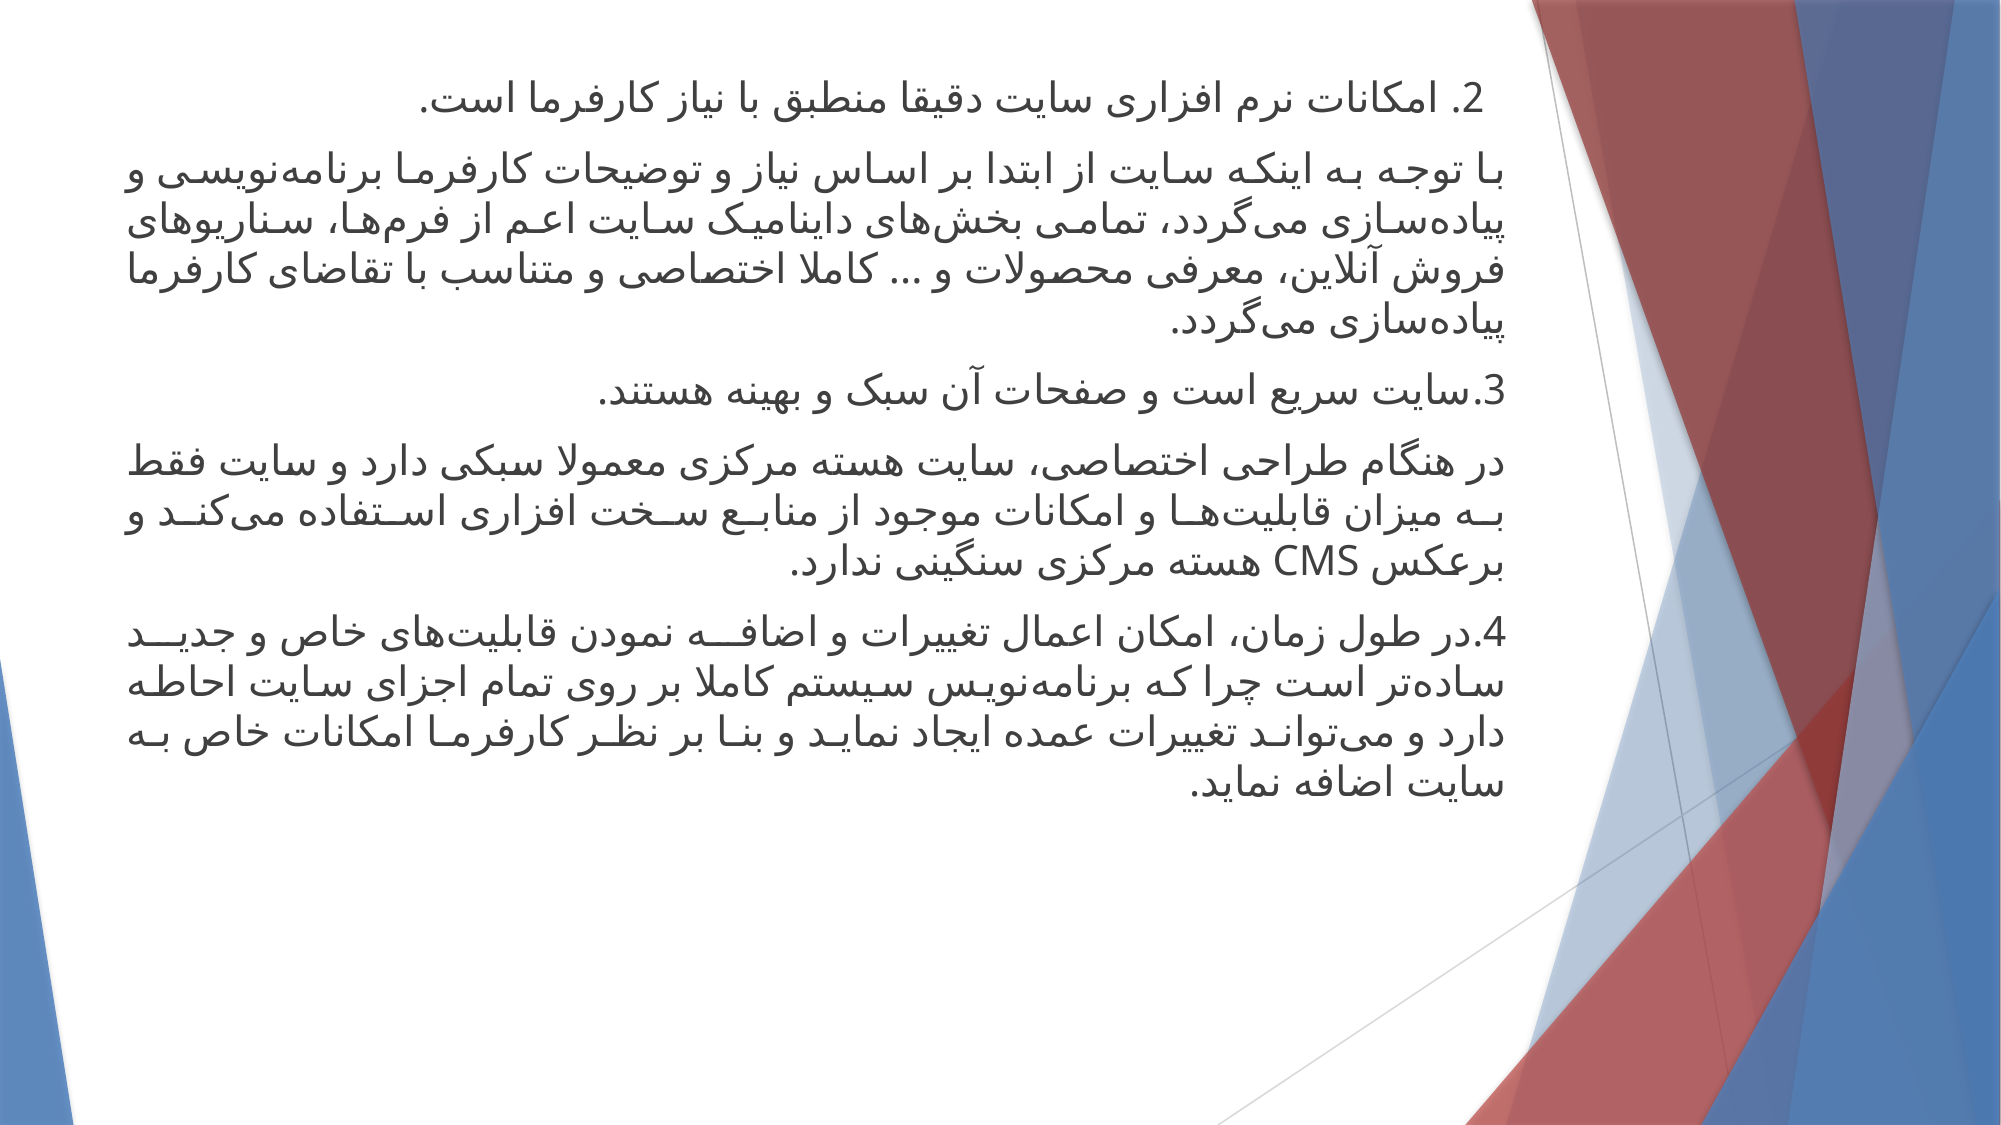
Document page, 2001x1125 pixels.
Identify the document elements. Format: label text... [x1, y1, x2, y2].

list 2. امکانات نرم افزاری سایت دقیقا منطبق با نیاز کارفرما است. با توجه به اینکه سایت از ابتدا بر اساس نیاز و توضیحات کارفرما برنامه‌نویسی و پیاده‌سازی می‌گردد، تمامی بخش‌های داینامیک سایت اعم از فرم‌ها، سناریوهای فروش آنلاین، معرفی محصولات و ... کاملا اختصاصی و متناسب با تقاضای کارفرما پیاده‌سازی می‌گردد. 3.سایت سریع است و صفحات آن سبک و بهینه هستند. در هنگام طراحی اختصاصی، سایت هسته مرکزی معمولا سبکی دارد و سایت فقط به میزان قابلیت‌ها و امکانات موجود از منابع سخت افزاری استفاده می‌کند و برعکس CMS هسته مرکزی سنگینی ندارد. 4.در طول زمان، امکان اعمال تغییرات و اضافه نمودن قابلیت‌های خاص و جدید ساده‌تر است چرا که برنامه‌نویس سیستم کاملا بر روی تمام اجزای سایت احاطه دارد و می‌تواند تغییرات عمده ایجاد نماید و بنا بر نظر کارفرما امکانات خاص به سایت اضافه نماید. [111, 63, 1522, 991]
